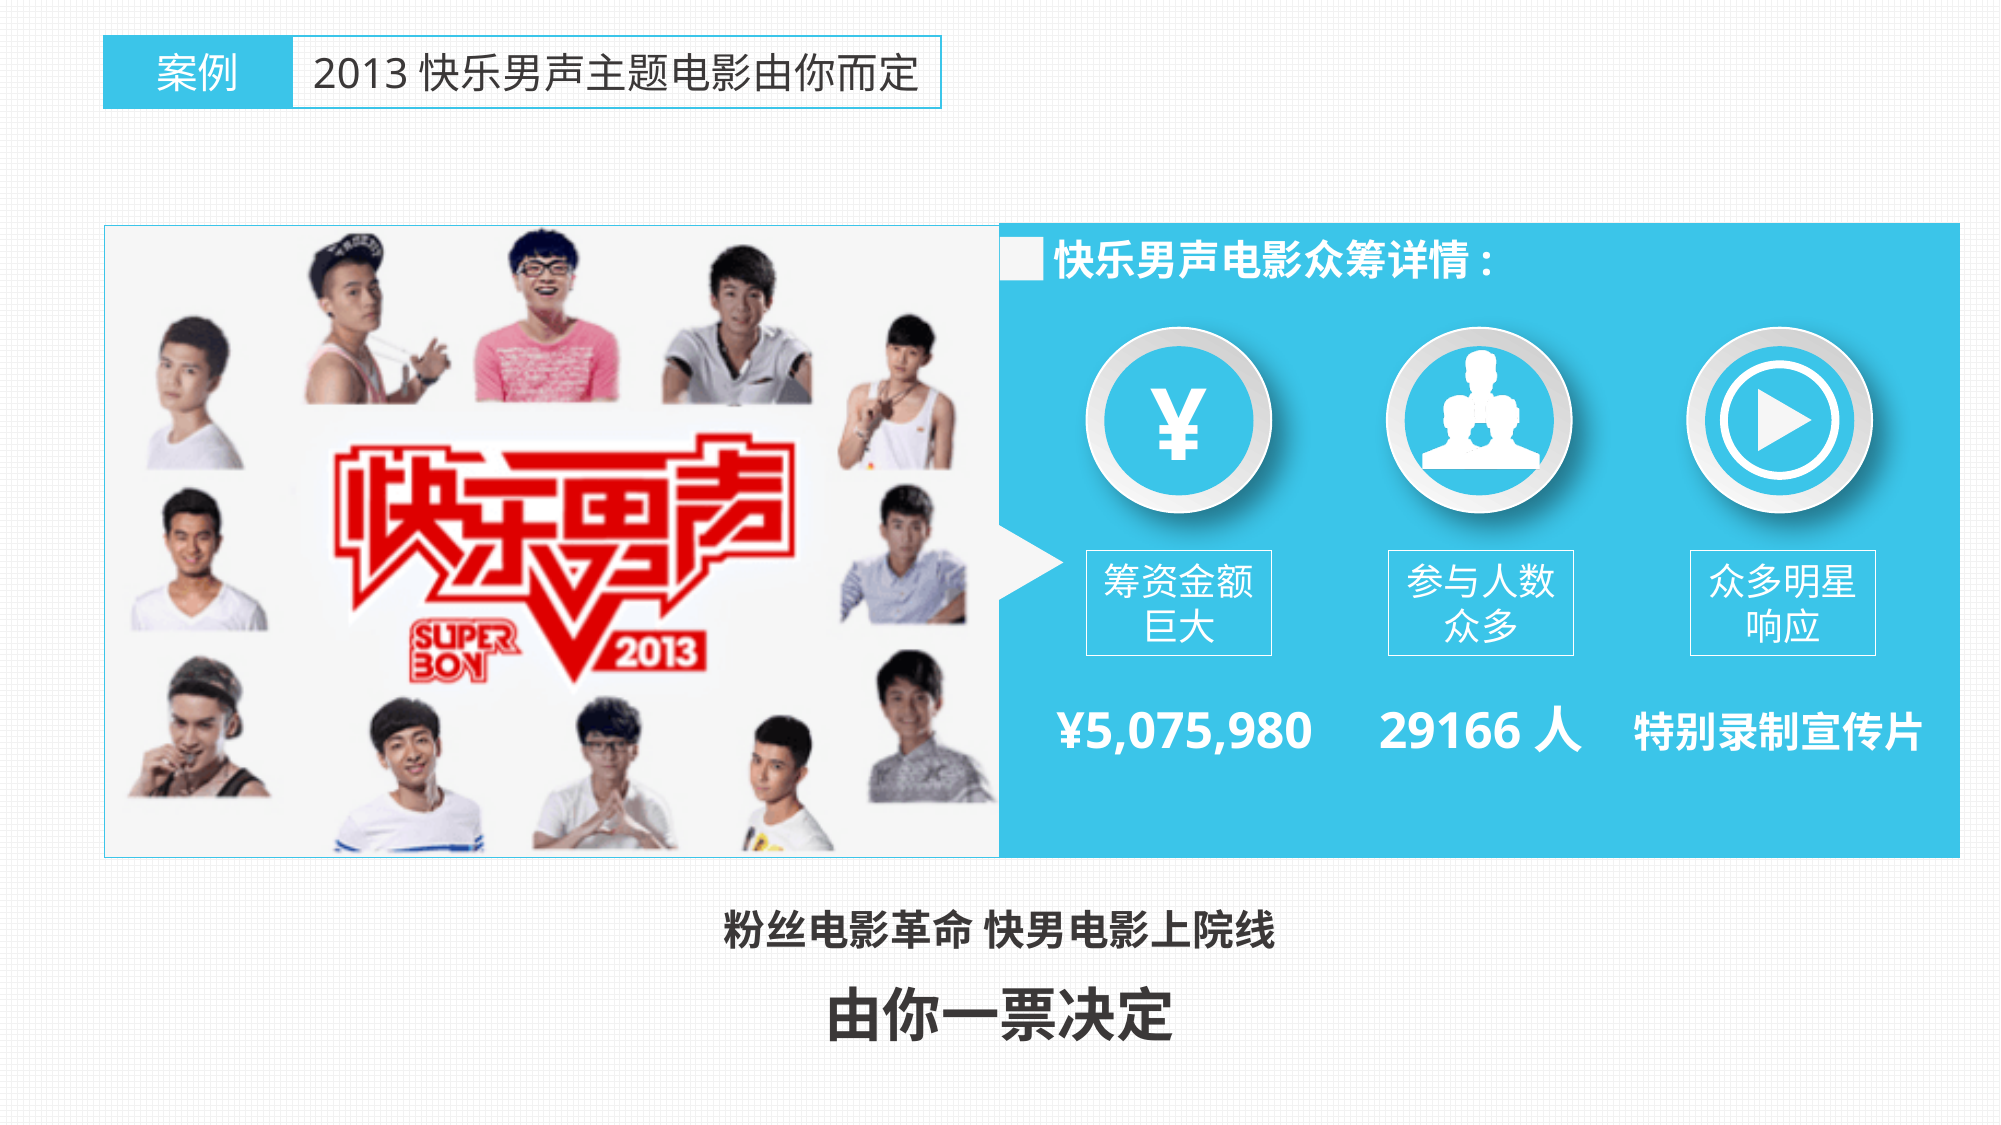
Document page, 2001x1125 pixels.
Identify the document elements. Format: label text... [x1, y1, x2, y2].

text_box 参与人数众多 [1388, 550, 1574, 656]
picture [1422, 346, 1540, 476]
text_box 快乐男声电影众筹详情: [1001, 225, 1959, 291]
picture [104, 225, 1001, 858]
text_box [1386, 327, 1572, 513]
text_box 特别录制宣传片 [1616, 698, 1943, 764]
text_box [1086, 327, 1272, 513]
text_box 筹资金额巨大 [1086, 550, 1272, 656]
text_box [1001, 236, 1044, 281]
text_box 粉丝电影革命 快男电影上院线 由你一票决定 [520, 896, 1479, 1056]
text_box [1001, 525, 1066, 600]
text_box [1687, 327, 1872, 513]
text_box 案例 [103, 35, 291, 109]
text_box 29166人 [1328, 691, 1634, 766]
text_box 众多明星响应 [1690, 550, 1876, 656]
text_box [999, 223, 1960, 858]
text_box ¥5,075,980 [1032, 691, 1328, 766]
text_box 2013快乐男声主题电影由你而定 [291, 35, 942, 109]
